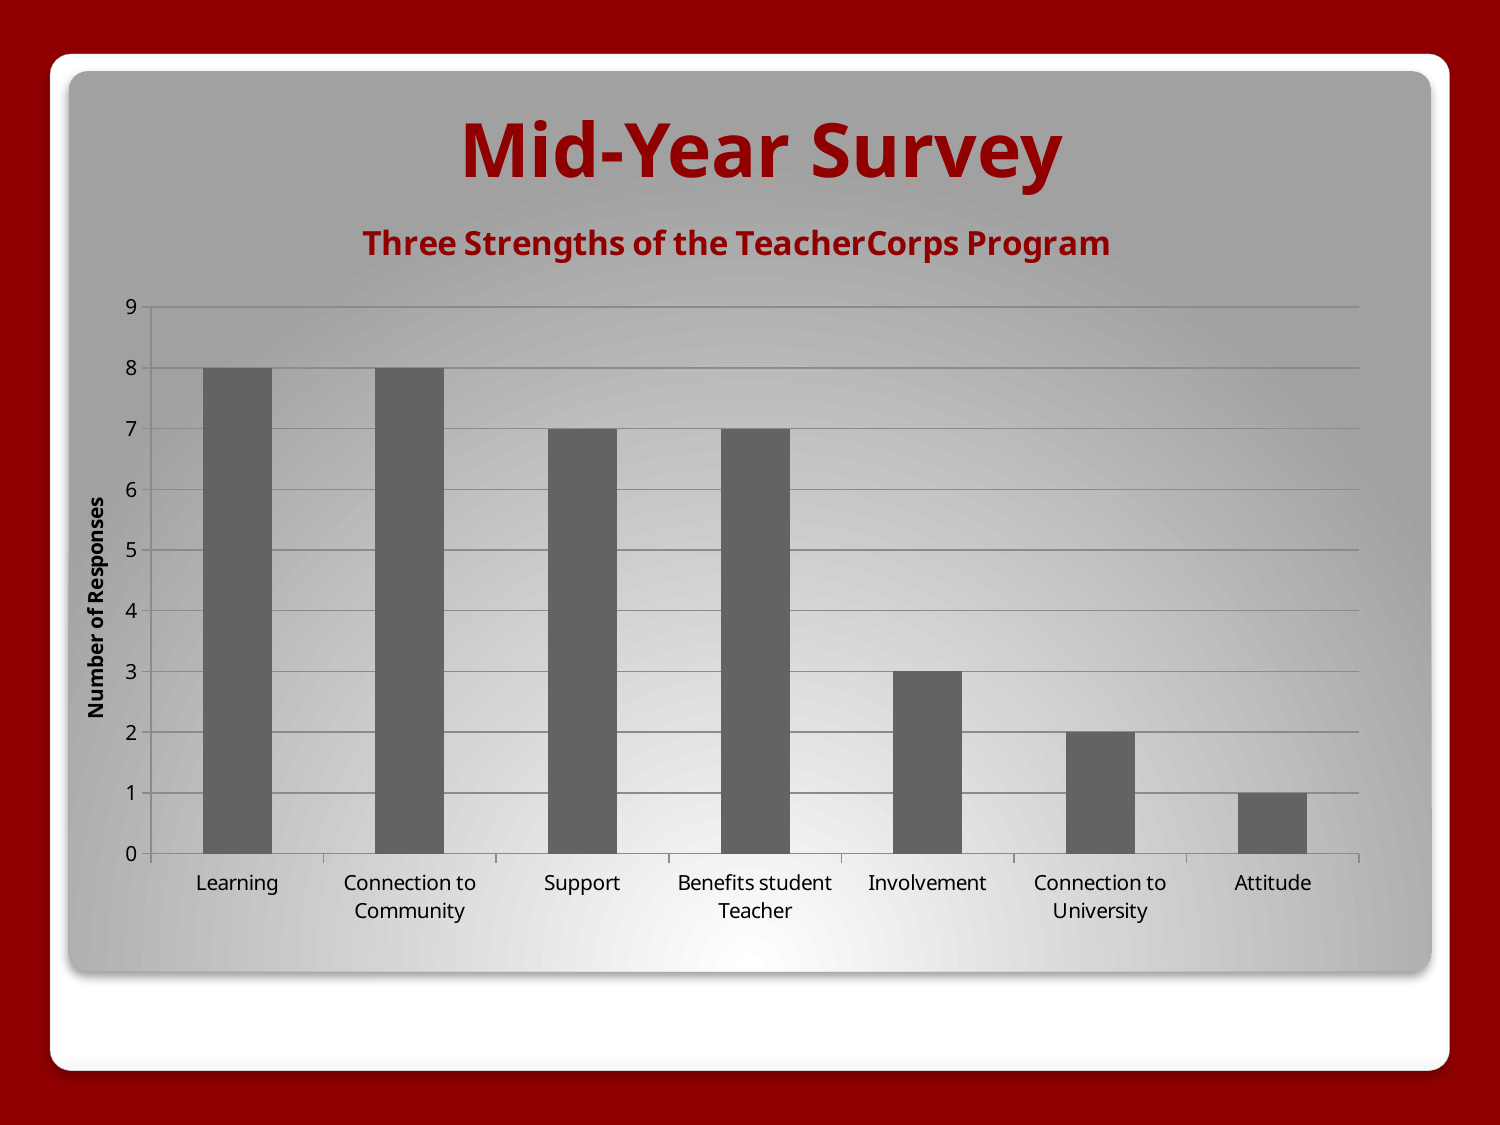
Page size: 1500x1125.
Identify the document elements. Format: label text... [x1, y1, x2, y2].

list Mid-Year Survey [82, 86, 1426, 775]
chart [74, 187, 1401, 951]
